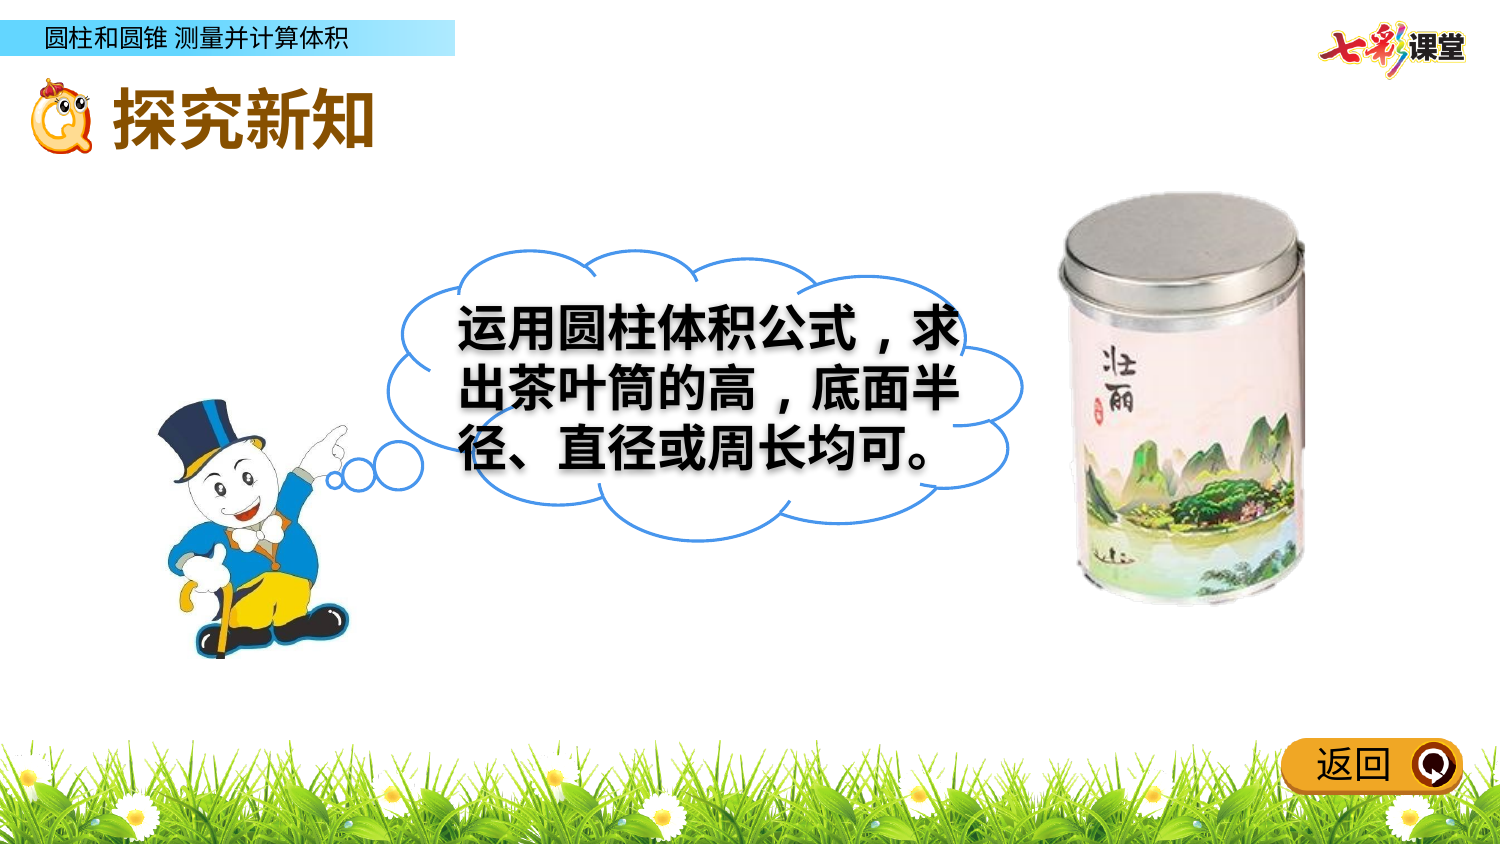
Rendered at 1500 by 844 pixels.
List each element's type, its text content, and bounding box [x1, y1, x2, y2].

picture [1316, 20, 1468, 80]
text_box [388, 249, 1022, 541]
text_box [1281, 733, 1464, 795]
text_box 探究新知 [100, 72, 404, 164]
picture [0, 740, 1500, 844]
picture [31, 78, 92, 154]
picture [1045, 173, 1306, 634]
picture [140, 397, 361, 659]
